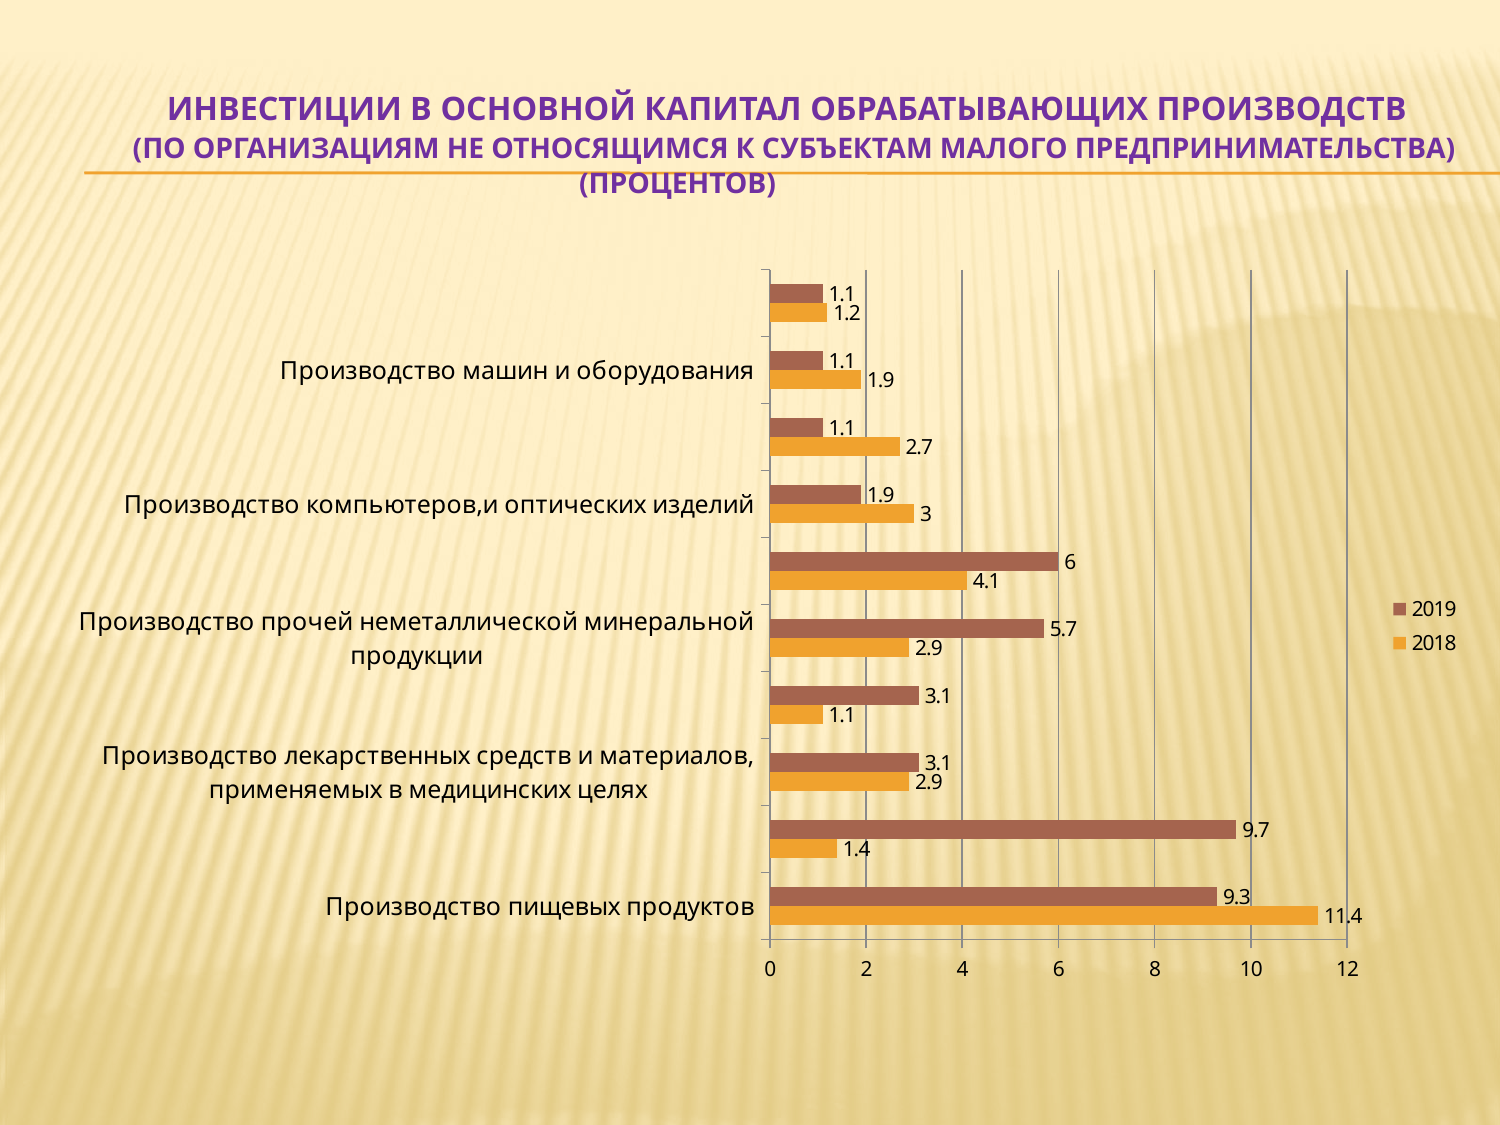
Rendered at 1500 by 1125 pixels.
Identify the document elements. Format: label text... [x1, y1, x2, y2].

chart [49, 254, 1476, 998]
title Инвестиции в основной капитал обрабатывающих производств (по организациям не относящимся к субъектам малого предпринимательства) (процентов) [50, 75, 1475, 213]
